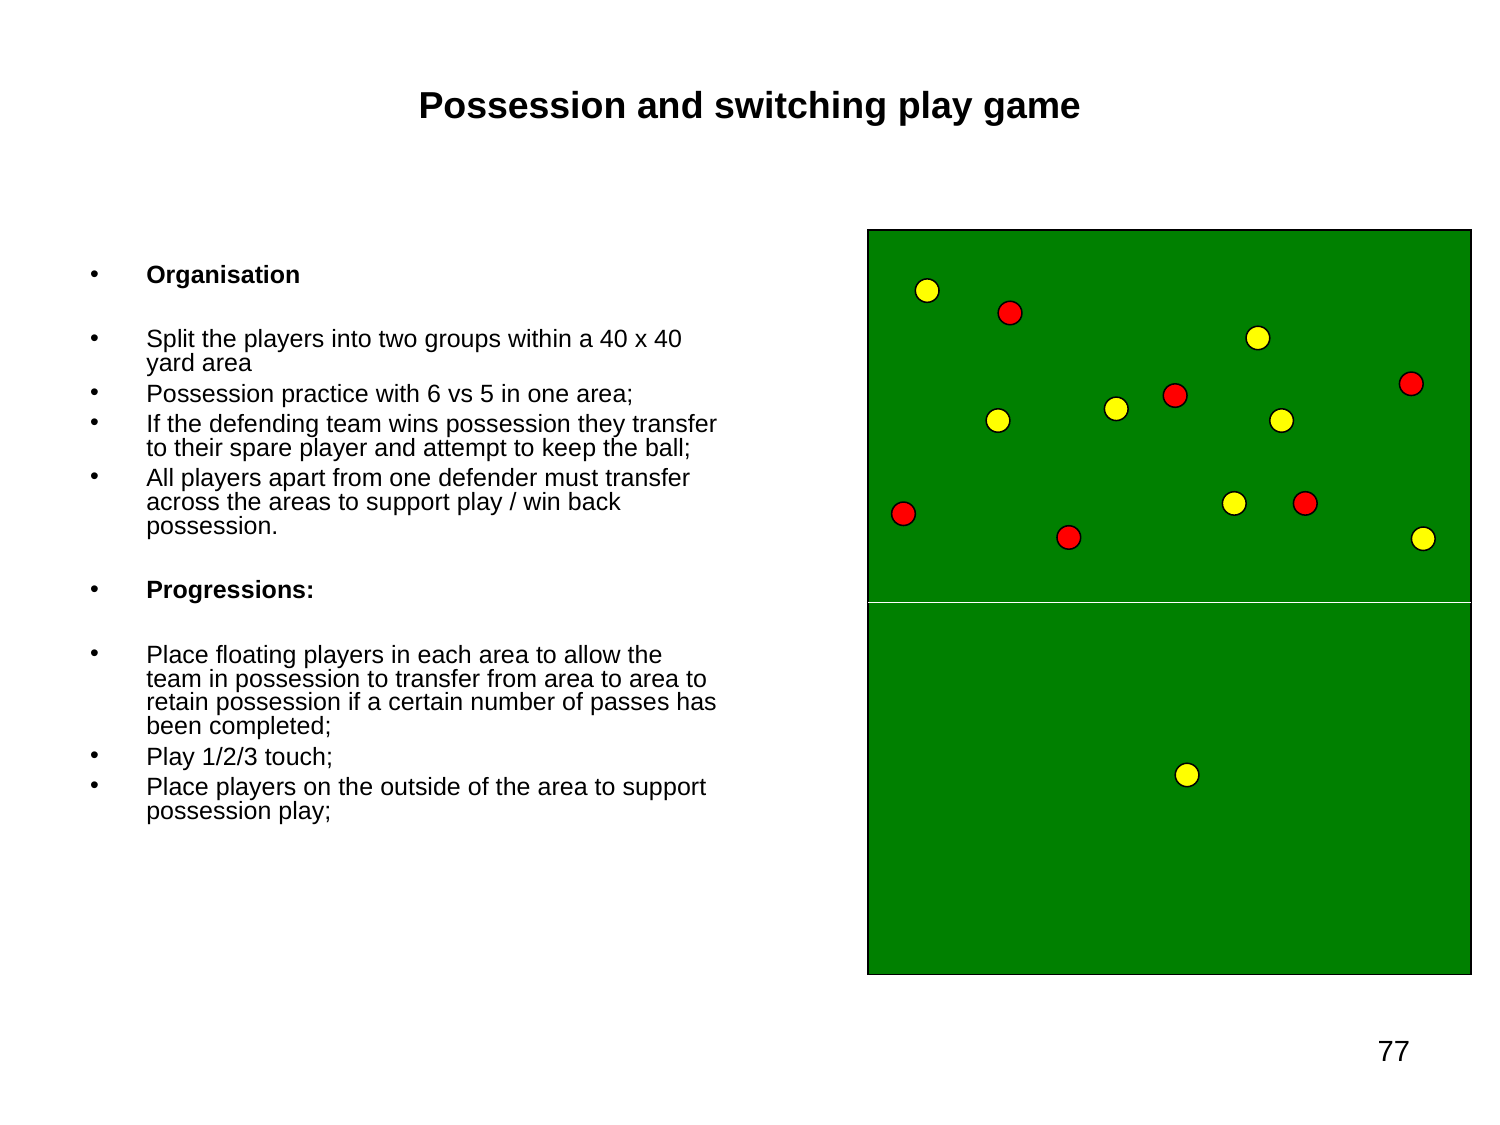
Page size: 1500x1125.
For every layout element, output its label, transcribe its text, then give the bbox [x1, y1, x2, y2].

text_box [1163, 383, 1187, 408]
text_box [915, 278, 940, 303]
text_box [998, 301, 1022, 325]
text_box [868, 230, 1471, 602]
text_box [1104, 397, 1129, 421]
list Organisation Split the players into two groups within a 40 x 40 yard area Possession practice with 6 vs 5 in one area; If the defending team wins possession they transfer to their spare player and attempt to keep the ball; All players apart from one defender must transfer across the areas to support play / win back possession. Progressions: Place floating players in each area to allow the team in possession to transfer from area to area to retain possession if a certain number of passes has been completed; Play 1/2/3 touch; Place players on the outside of the area to support possession play; [75, 256, 738, 1000]
text_box [1057, 525, 1081, 550]
text_box [1411, 527, 1436, 551]
title Possession and switching play game [75, 54, 1425, 243]
text_box [1246, 326, 1270, 350]
text_box [868, 603, 1471, 975]
text_box <number> [1074, 1024, 1425, 1103]
text_box [986, 408, 1010, 433]
text_box [1399, 372, 1424, 396]
text_box [1269, 408, 1294, 433]
text_box [1293, 491, 1318, 516]
text_box [1175, 763, 1199, 787]
text_box [891, 502, 916, 526]
text_box [1222, 491, 1247, 516]
